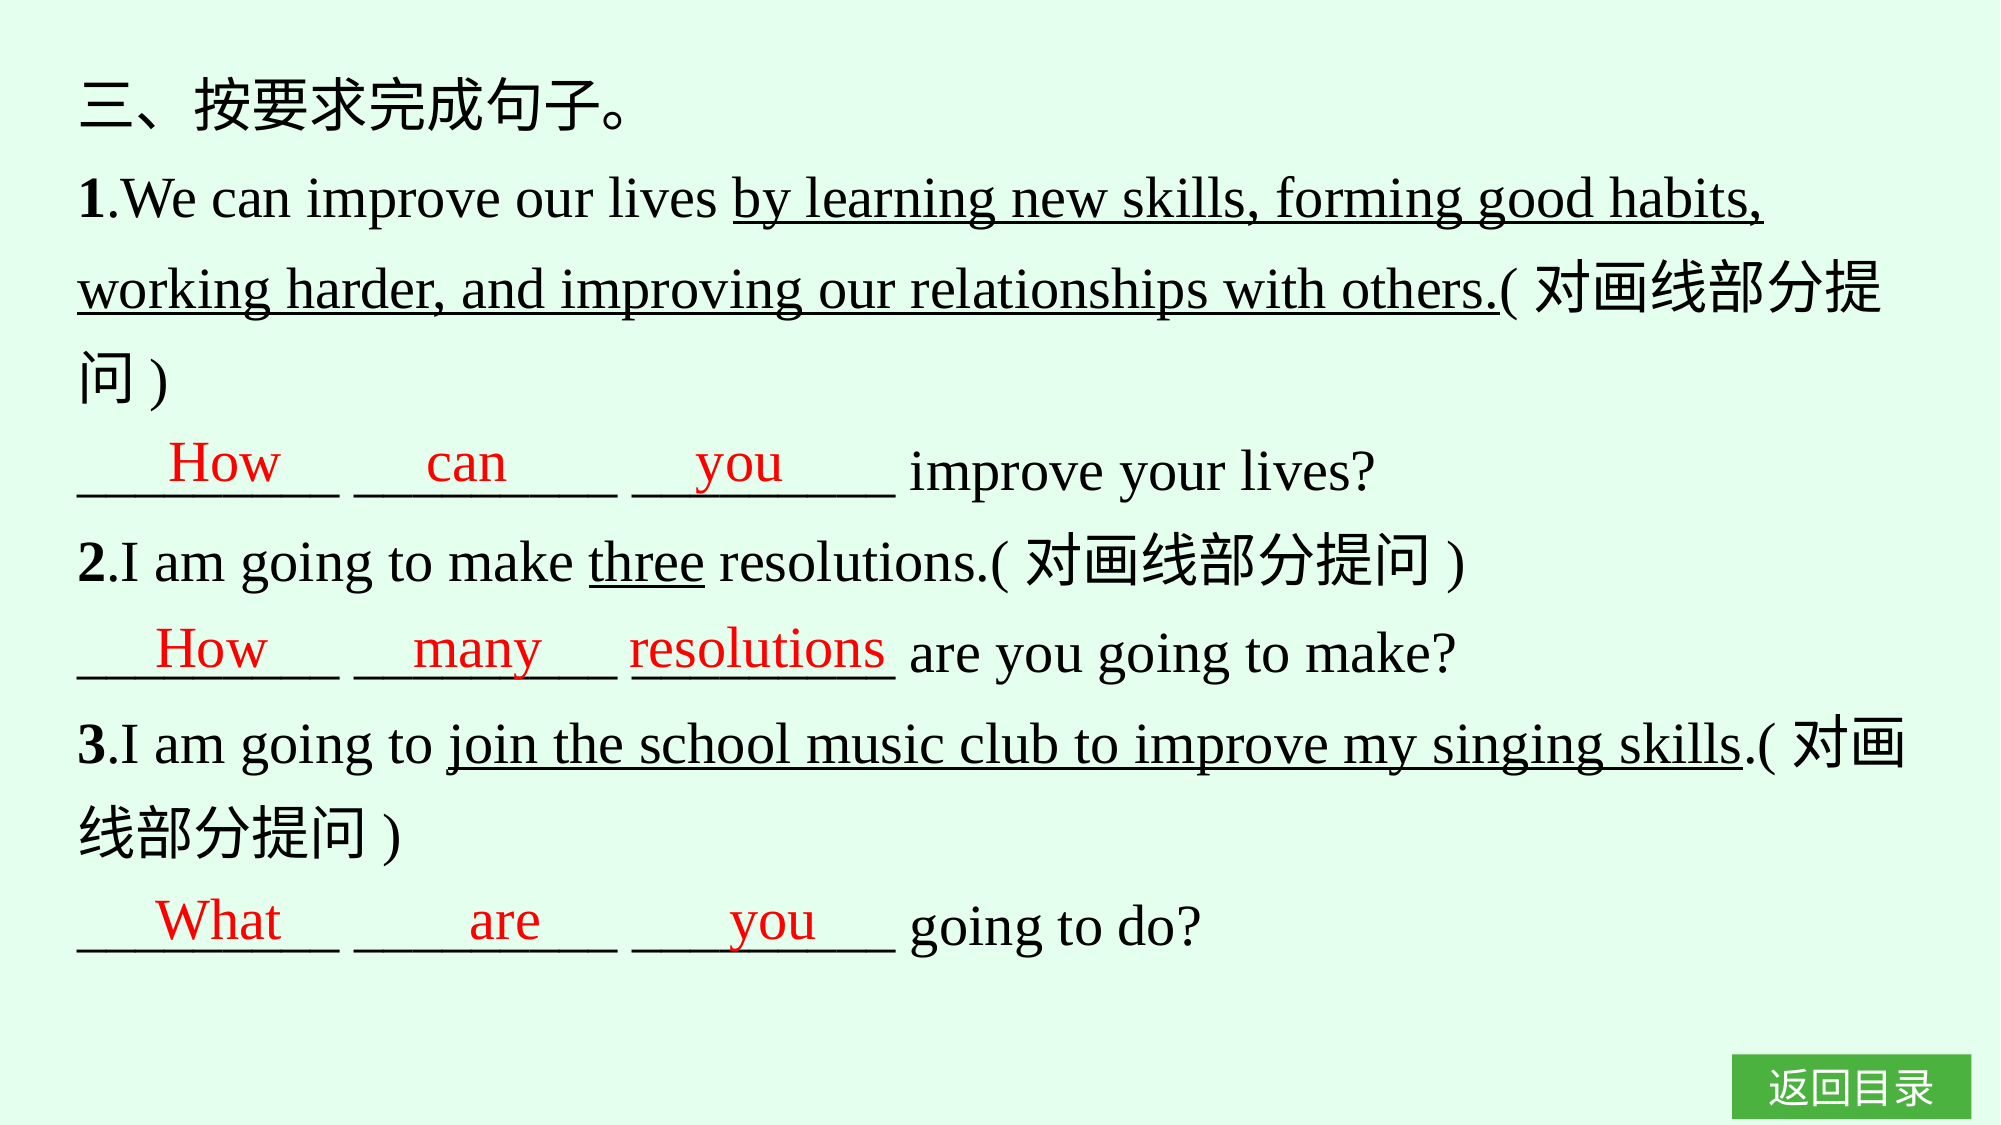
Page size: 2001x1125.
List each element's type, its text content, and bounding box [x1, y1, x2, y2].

text_box What are you [140, 860, 833, 959]
text_box How can you [153, 402, 799, 501]
text_box 三、按要求完成句子。 1.We can improve our lives by learning new skills, forming good habits, working harder, and improving our relationships with others.(对画线部分提问) _________ _________ _________ improve your lives? 2.I am going to make three resolutions.(对画线部分提问) _________ _________ _________ are you going to make? 3.I am going to join the school music club to improve my singing skills.(对画线部分提问) _________ _________ _________ going to do? [62, 40, 1938, 965]
text_box How many resolutions [140, 587, 902, 687]
